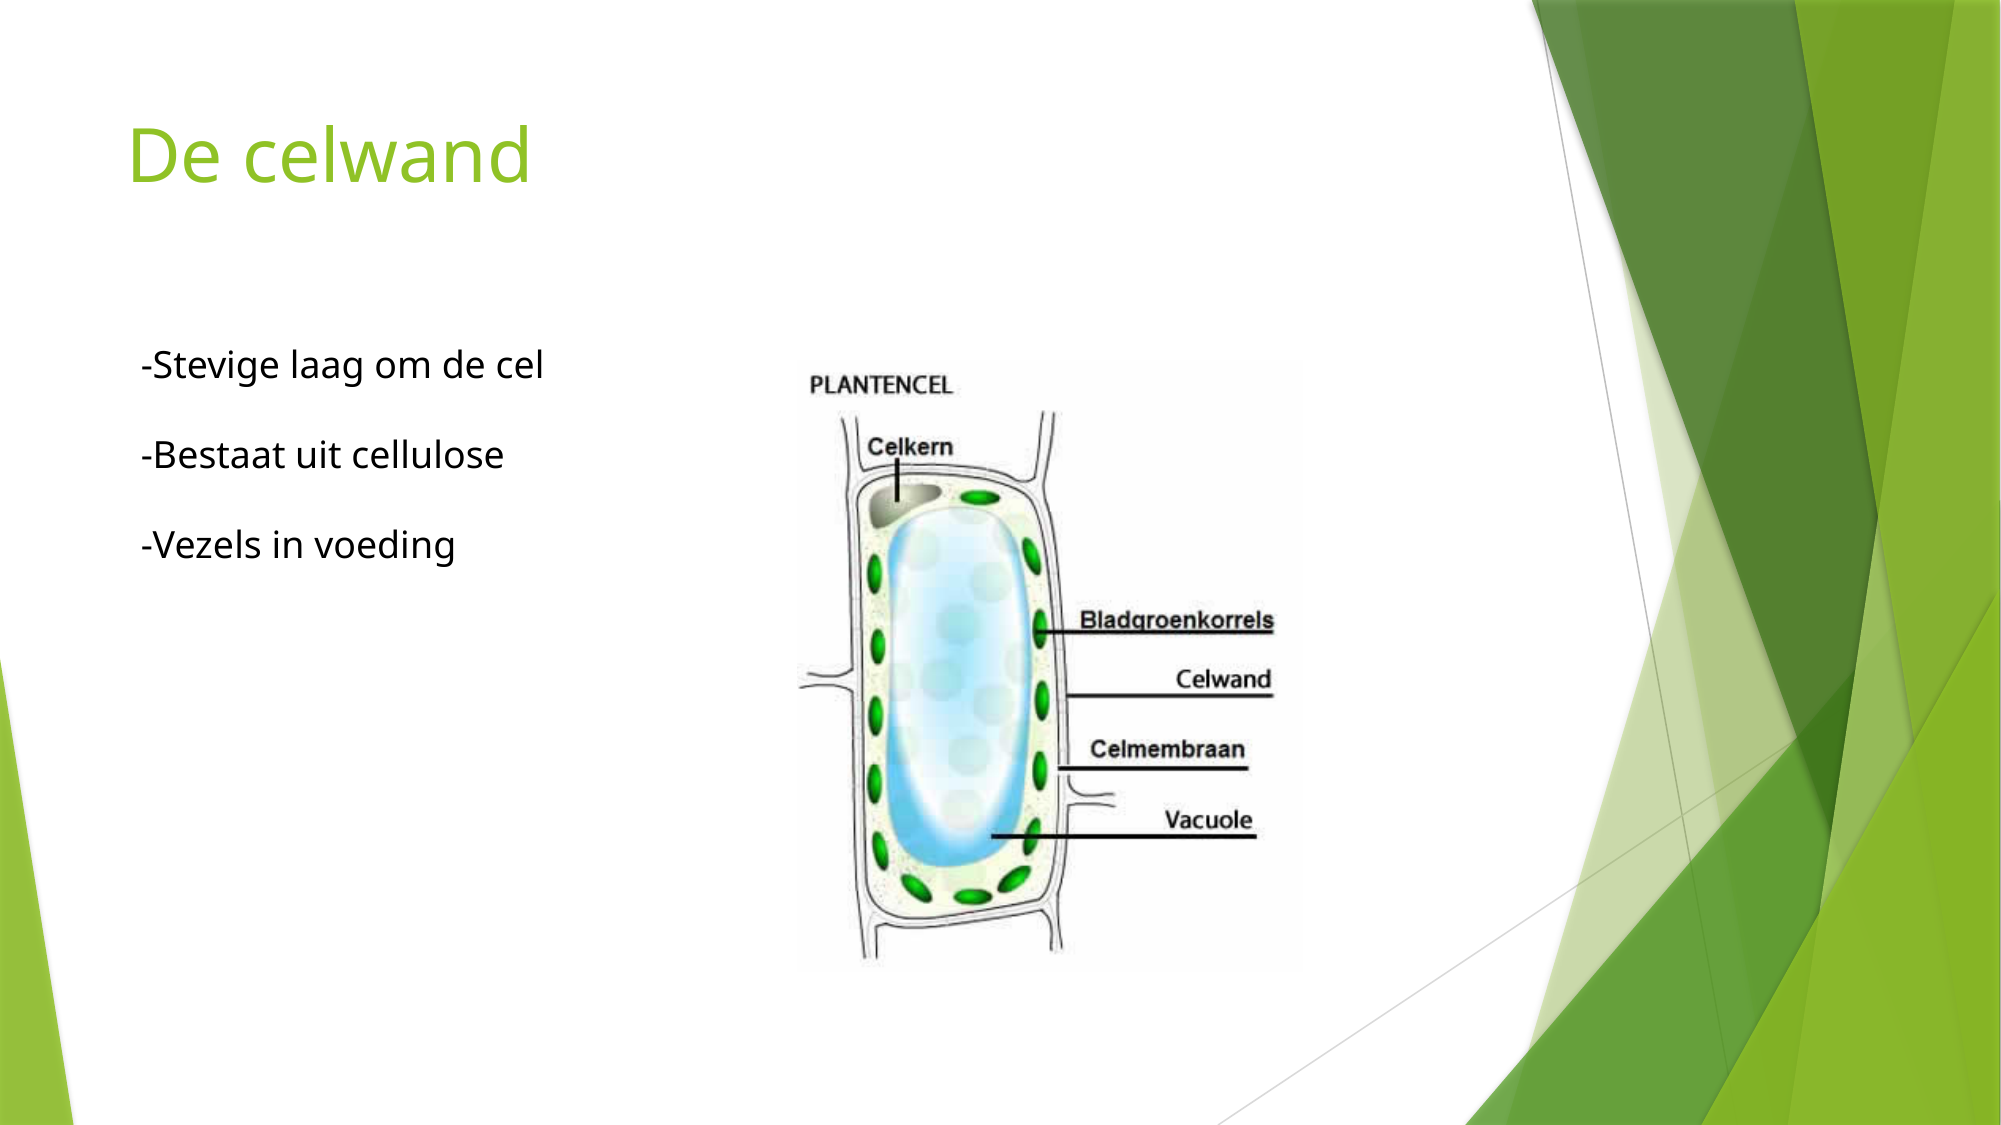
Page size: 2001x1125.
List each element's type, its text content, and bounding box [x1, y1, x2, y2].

text_box -Stevige laag om de cel -Bestaat uit cellulose -Vezels in voeding [126, 333, 1252, 574]
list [796, 359, 1303, 972]
title De celwand [111, 99, 1522, 220]
